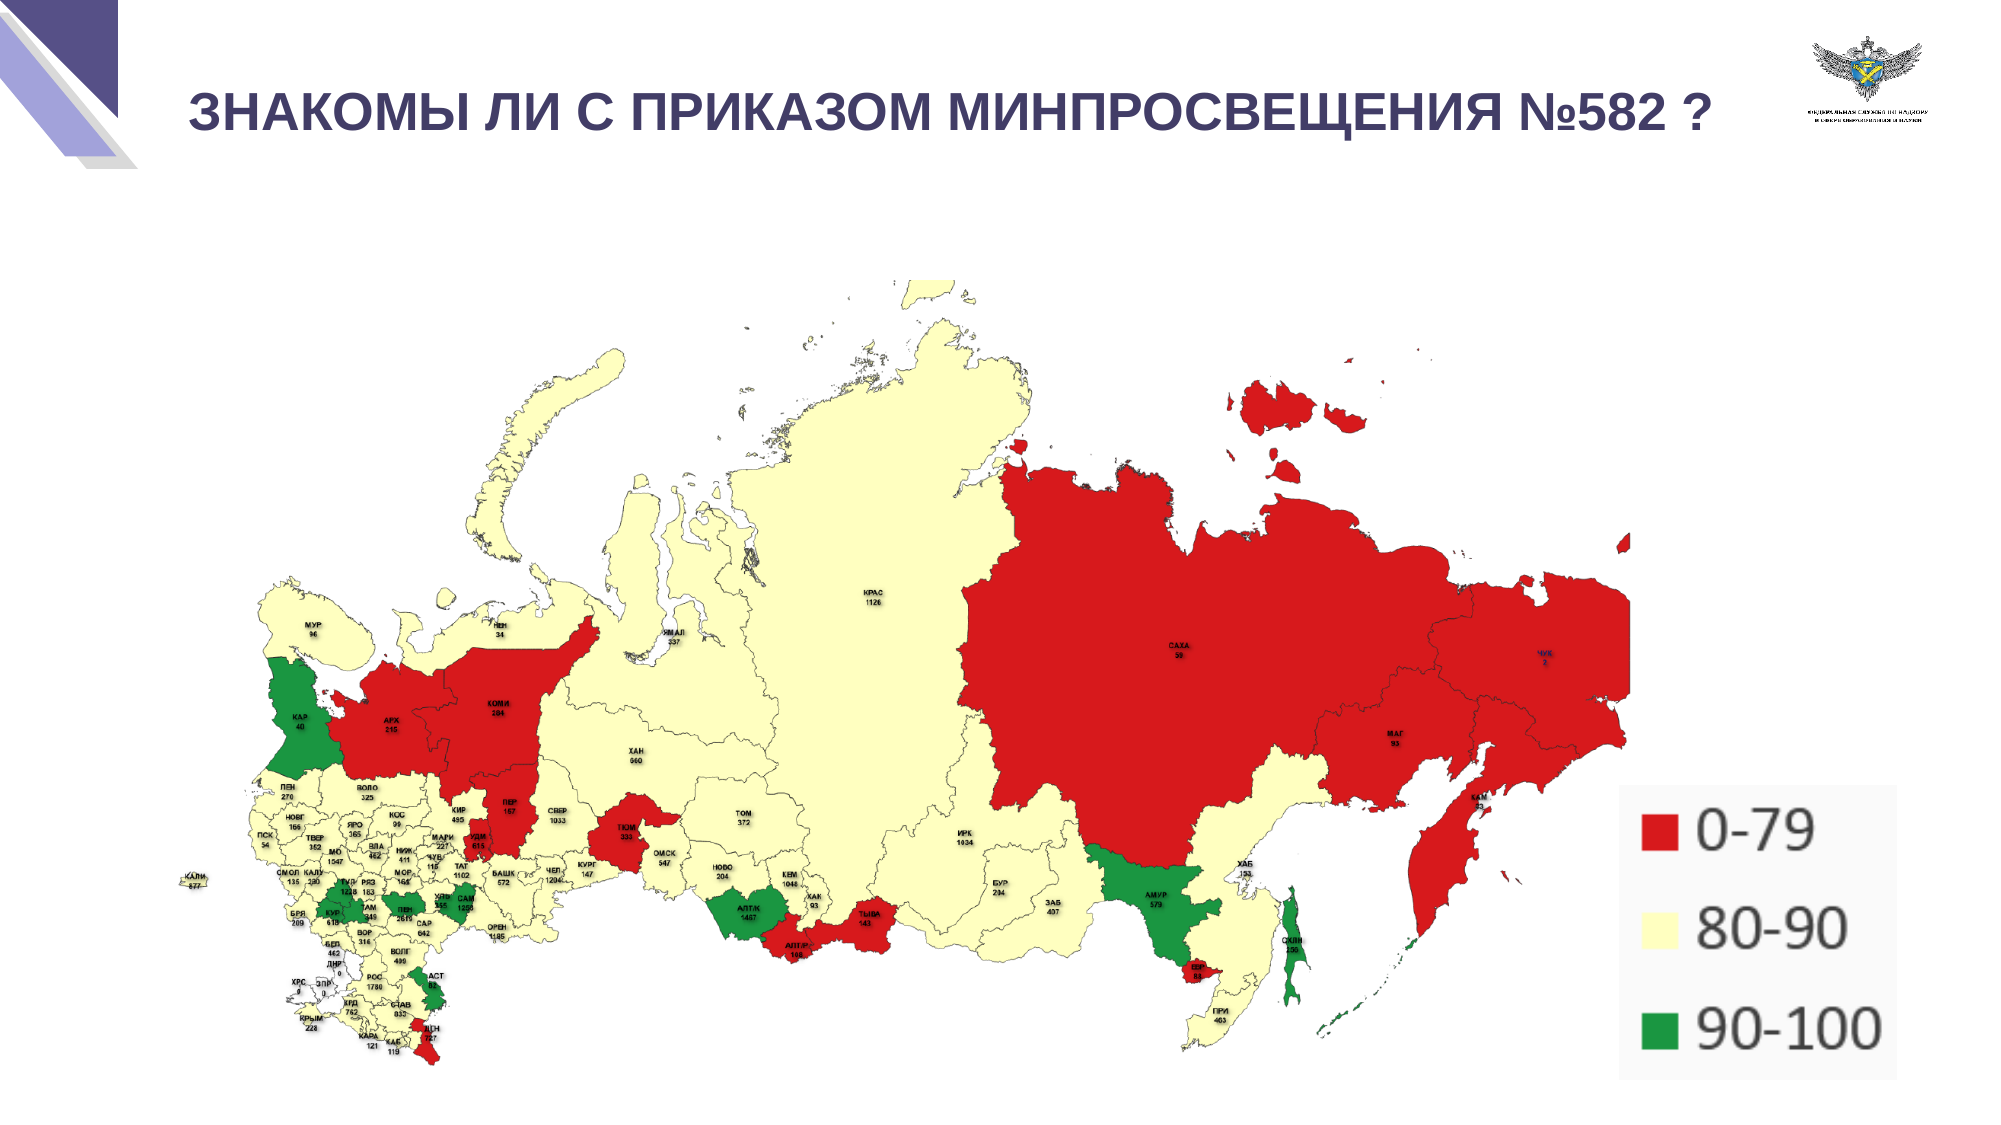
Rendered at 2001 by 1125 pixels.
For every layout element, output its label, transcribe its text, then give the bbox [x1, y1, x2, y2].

text_box ЗНАКОМЫ ЛИ С ПРИКАЗОМ МИНПРОСВЕЩЕНИЯ №582 ? [174, 69, 1745, 149]
picture [0, 280, 1994, 1091]
picture [1808, 35, 1928, 122]
